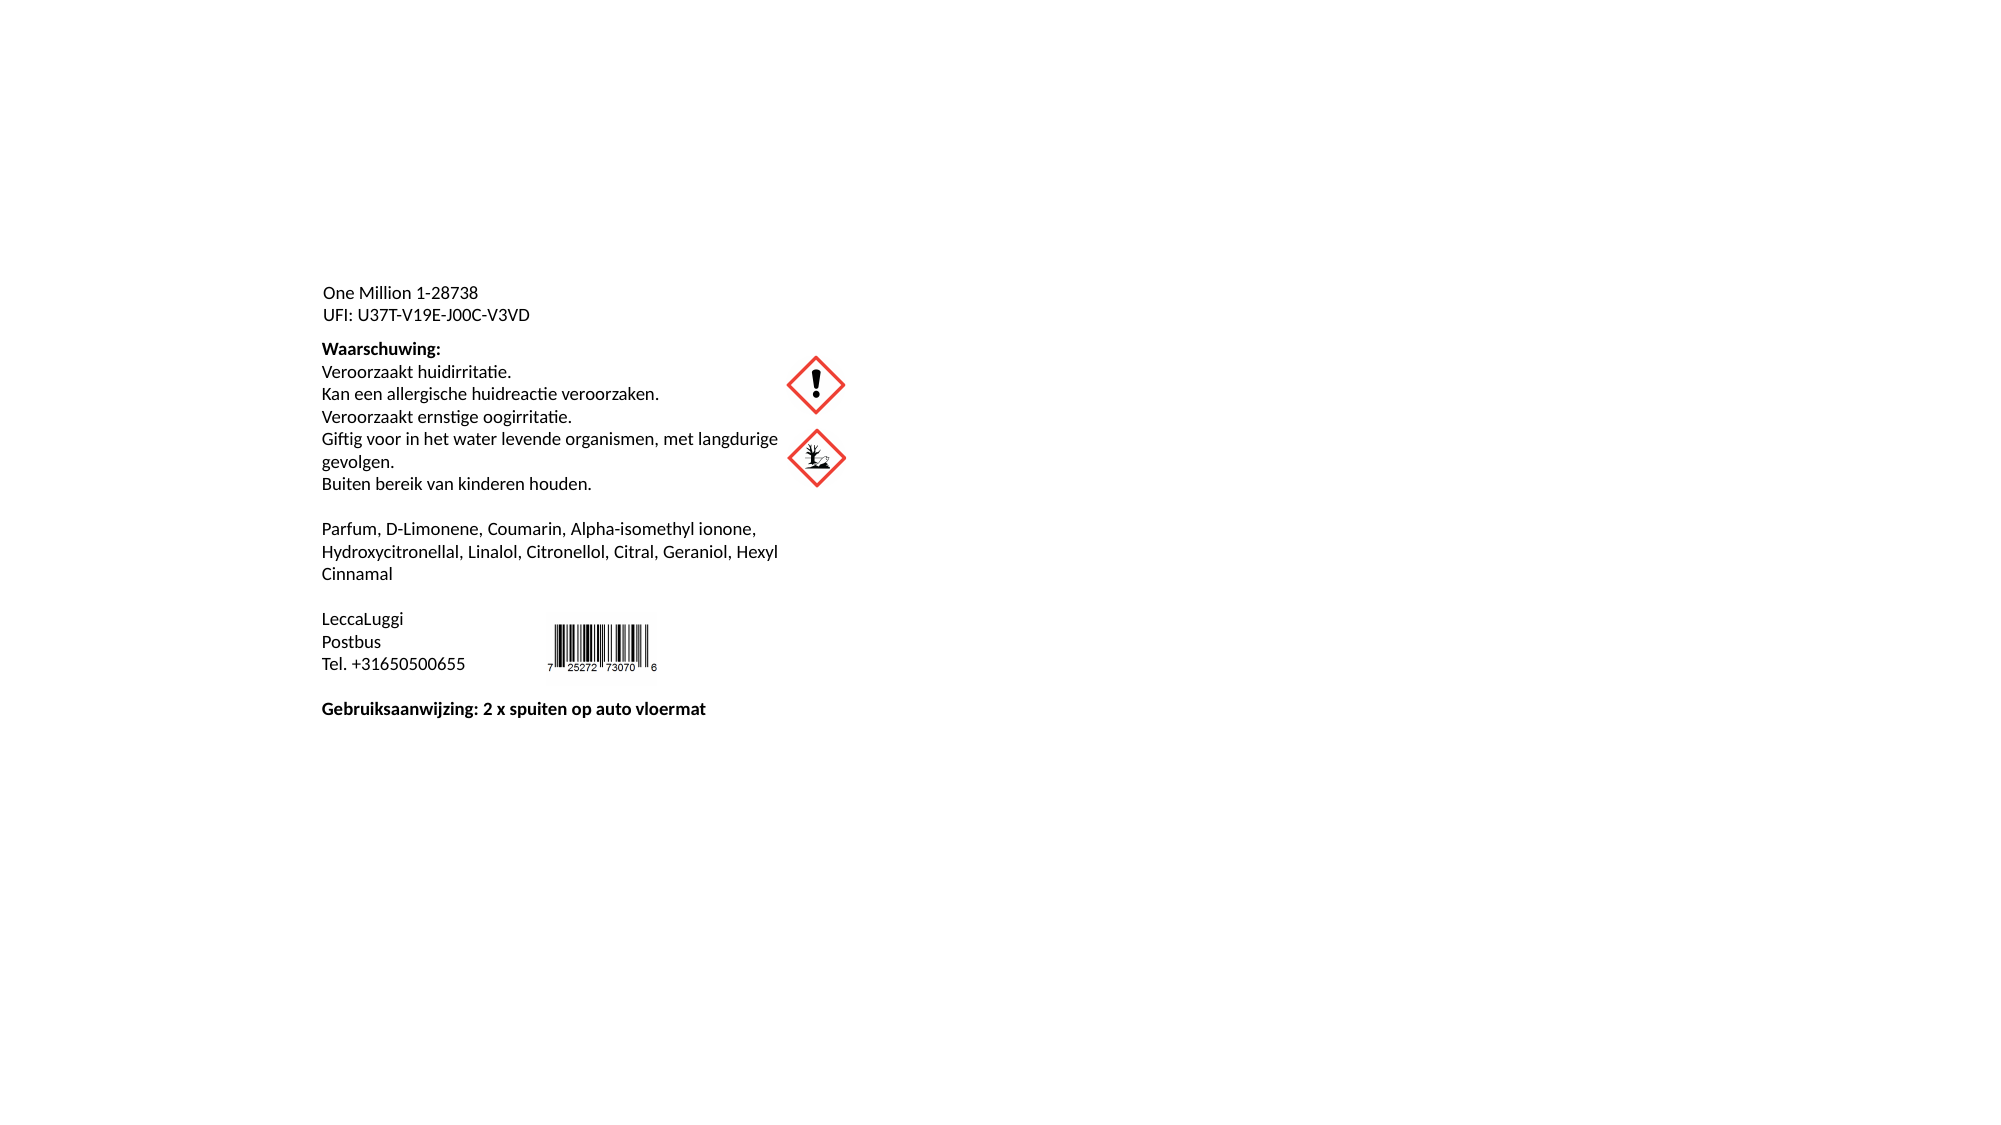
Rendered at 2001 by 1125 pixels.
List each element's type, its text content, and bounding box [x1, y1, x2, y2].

picture [786, 355, 846, 415]
text_box Waarschuwing: Veroorzaakt huidirritatie. Kan een allergische huidreactie veroorzaken. Veroorzaakt ernstige oogirritatie. Giftig voor in het water levende organismen, met langdurige gevolgen. Buiten bereik van kinderen houden. Parfum, D-Limonene, Coumarin, Alpha-isomethyl ionone, Hydroxycitronellal, Linalol, Citronellol, Citral, Geraniol, Hexyl Cinnamal LeccaLuggi Postbus Tel. +31650500655 Gebruiksaanwijzing: 2 x spuiten op auto vloermat [307, 329, 846, 840]
picture [786, 428, 847, 488]
text_box One Million 1-28738 UFI: U37T-V19E-J00C-V3VD [308, 273, 545, 333]
picture [546, 612, 657, 686]
